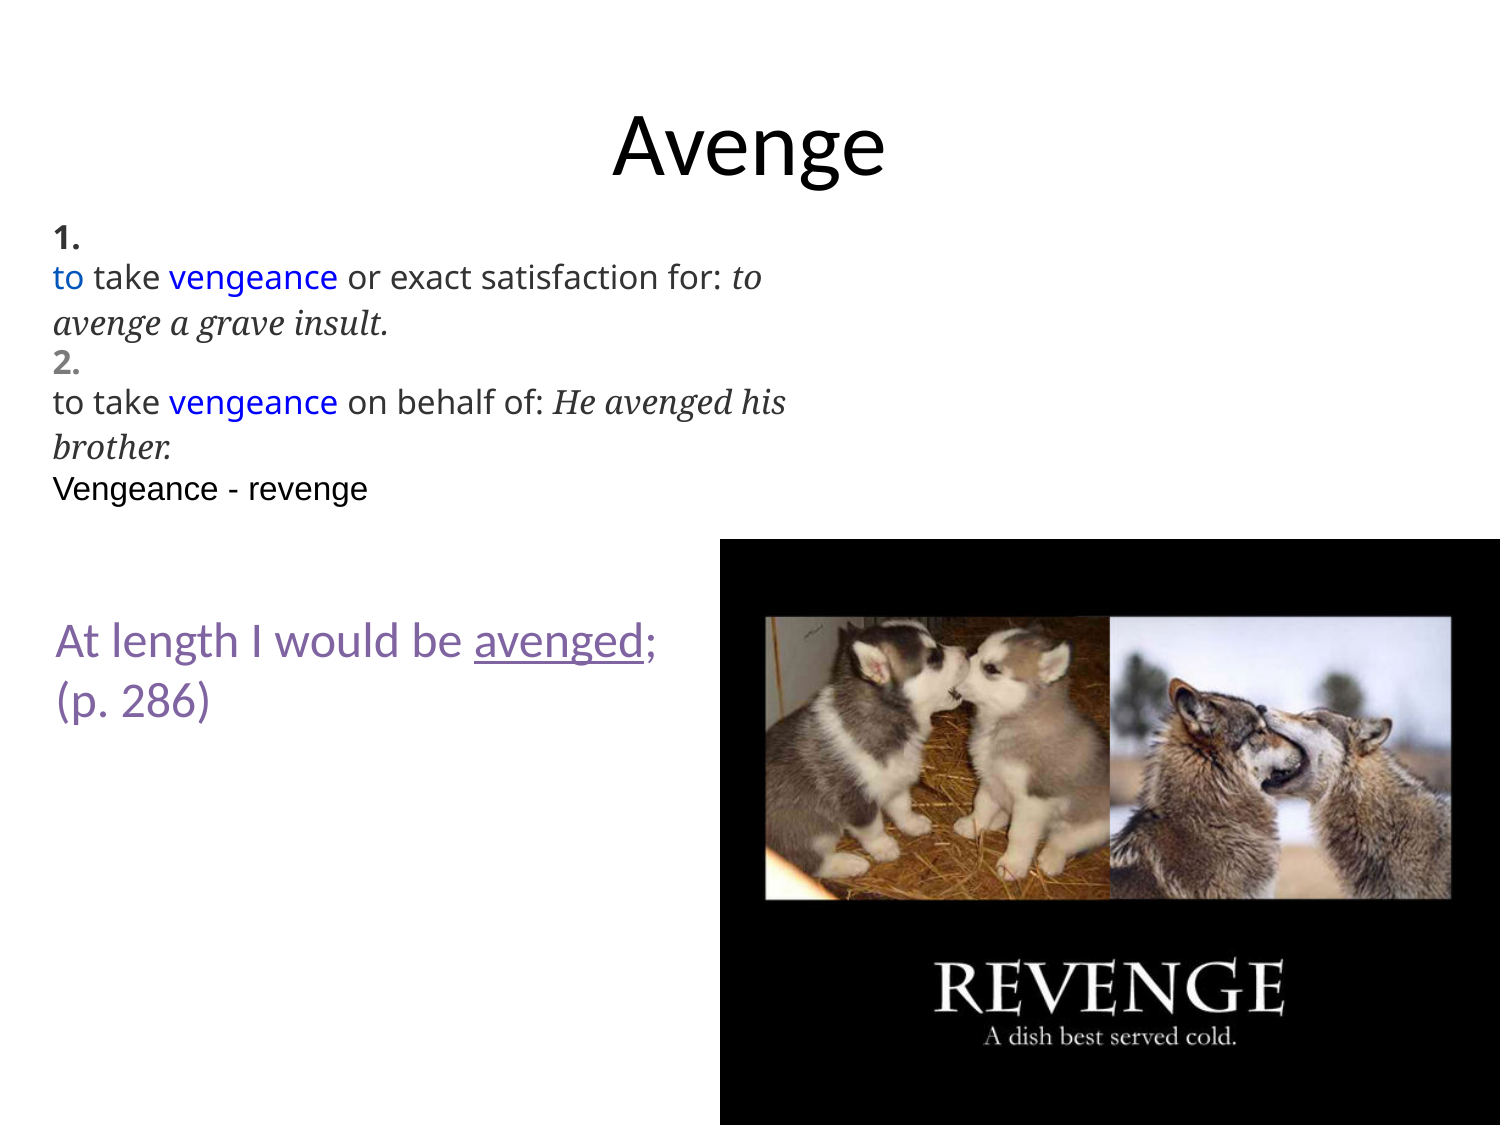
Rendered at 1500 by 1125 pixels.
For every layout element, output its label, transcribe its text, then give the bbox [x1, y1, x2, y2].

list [719, 539, 1500, 1125]
text_box At length I would be avenged; (p. 286) [40, 599, 685, 735]
title Avenge [75, 45, 1425, 233]
text_box 1. to take vengeance or exact satisfaction for: to avenge a grave insult. 2. to take vengeance on behalf of: He avenged his brother. Vengeance - revenge [37, 208, 813, 514]
